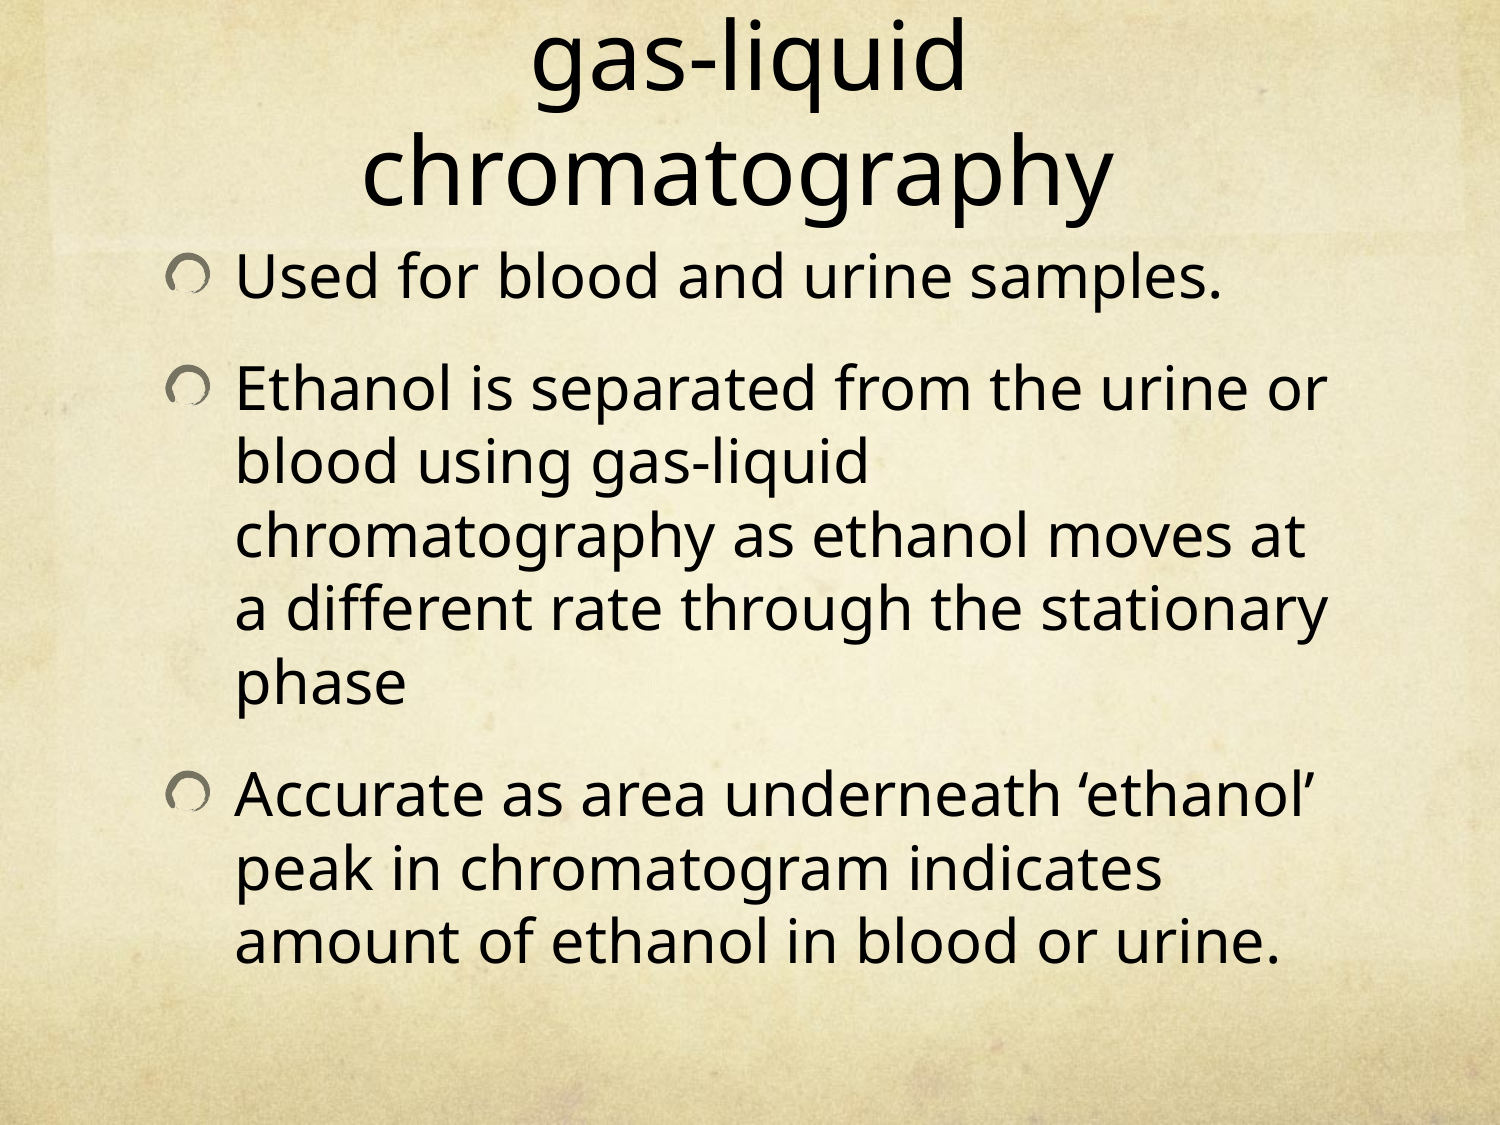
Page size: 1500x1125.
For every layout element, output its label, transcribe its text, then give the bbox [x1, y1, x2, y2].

title gas-liquid chromatography [150, 38, 1350, 181]
list Used for blood and urine samples. Ethanol is separated from the urine or blood using gas-liquid chromatography as ethanol moves at a different rate through the stationary phase Accurate as area underneath ‘ethanol’ peak in chromatogram indicates amount of ethanol in blood or urine. [150, 229, 1350, 1044]
picture [0, 0, 1500, 1125]
